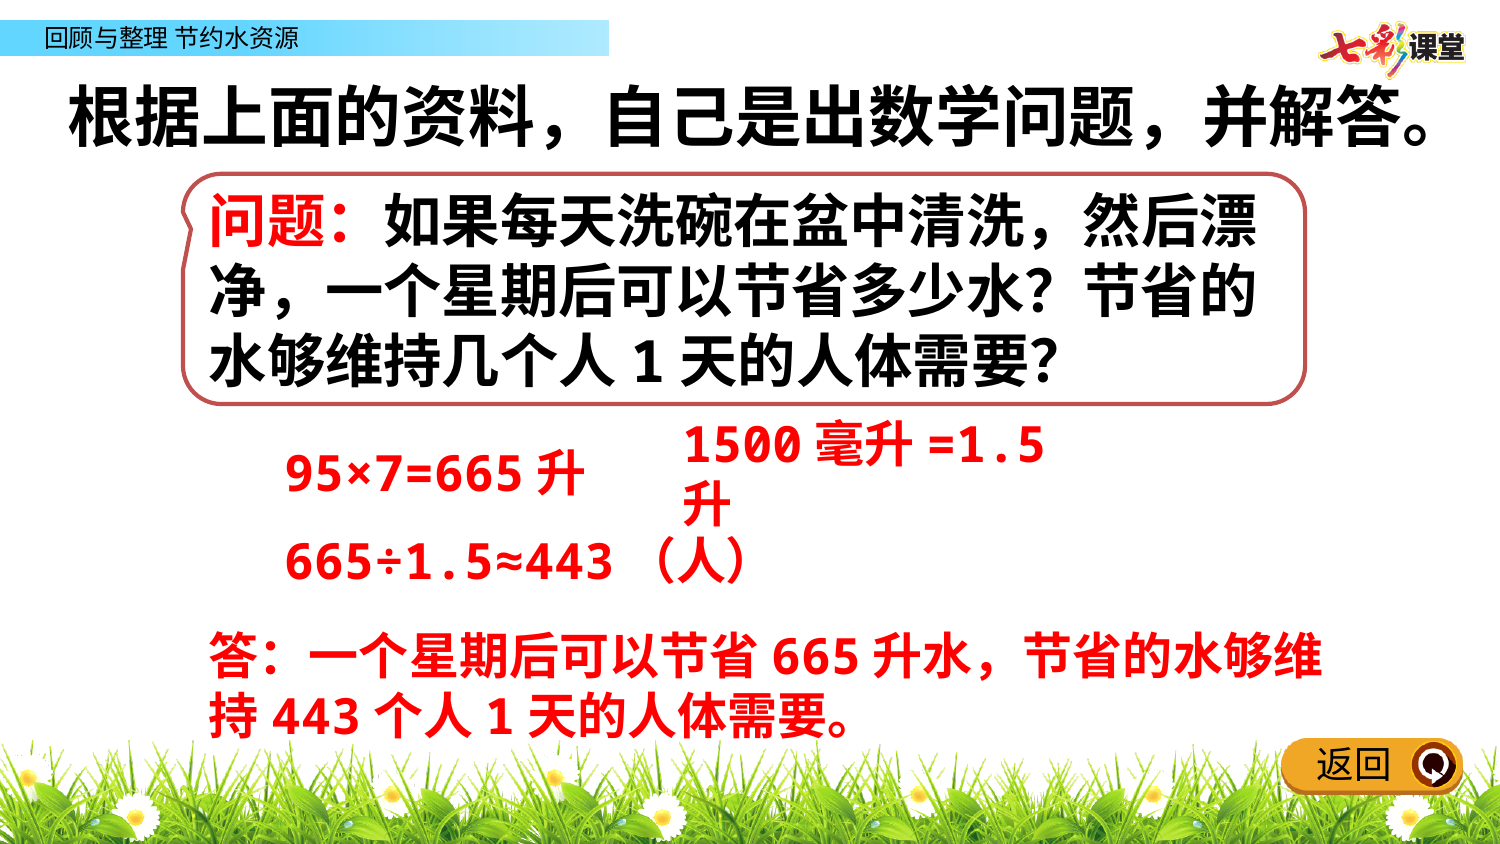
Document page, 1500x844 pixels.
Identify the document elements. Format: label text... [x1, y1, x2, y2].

text_box 答：一个星期后可以节省665升水，节省的水够维持443个人1天的人体需要。 [194, 616, 1341, 752]
picture [0, 740, 1500, 844]
text_box 根据上面的资料，自己是出数学问题，并解答。 [53, 67, 1447, 163]
text_box 665÷1.5≈443（人） [269, 522, 821, 598]
text_box 问题：如果每天洗碗在盆中清洗，然后漂净，一个星期后可以节省多少水？节省的水够维持几个人1天的人体需要？ [180, 171, 1308, 407]
picture [1316, 20, 1468, 80]
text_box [1281, 733, 1464, 795]
text_box 1500毫升=1.5升 [667, 405, 1078, 541]
text_box 95×7=665升 [269, 434, 667, 509]
